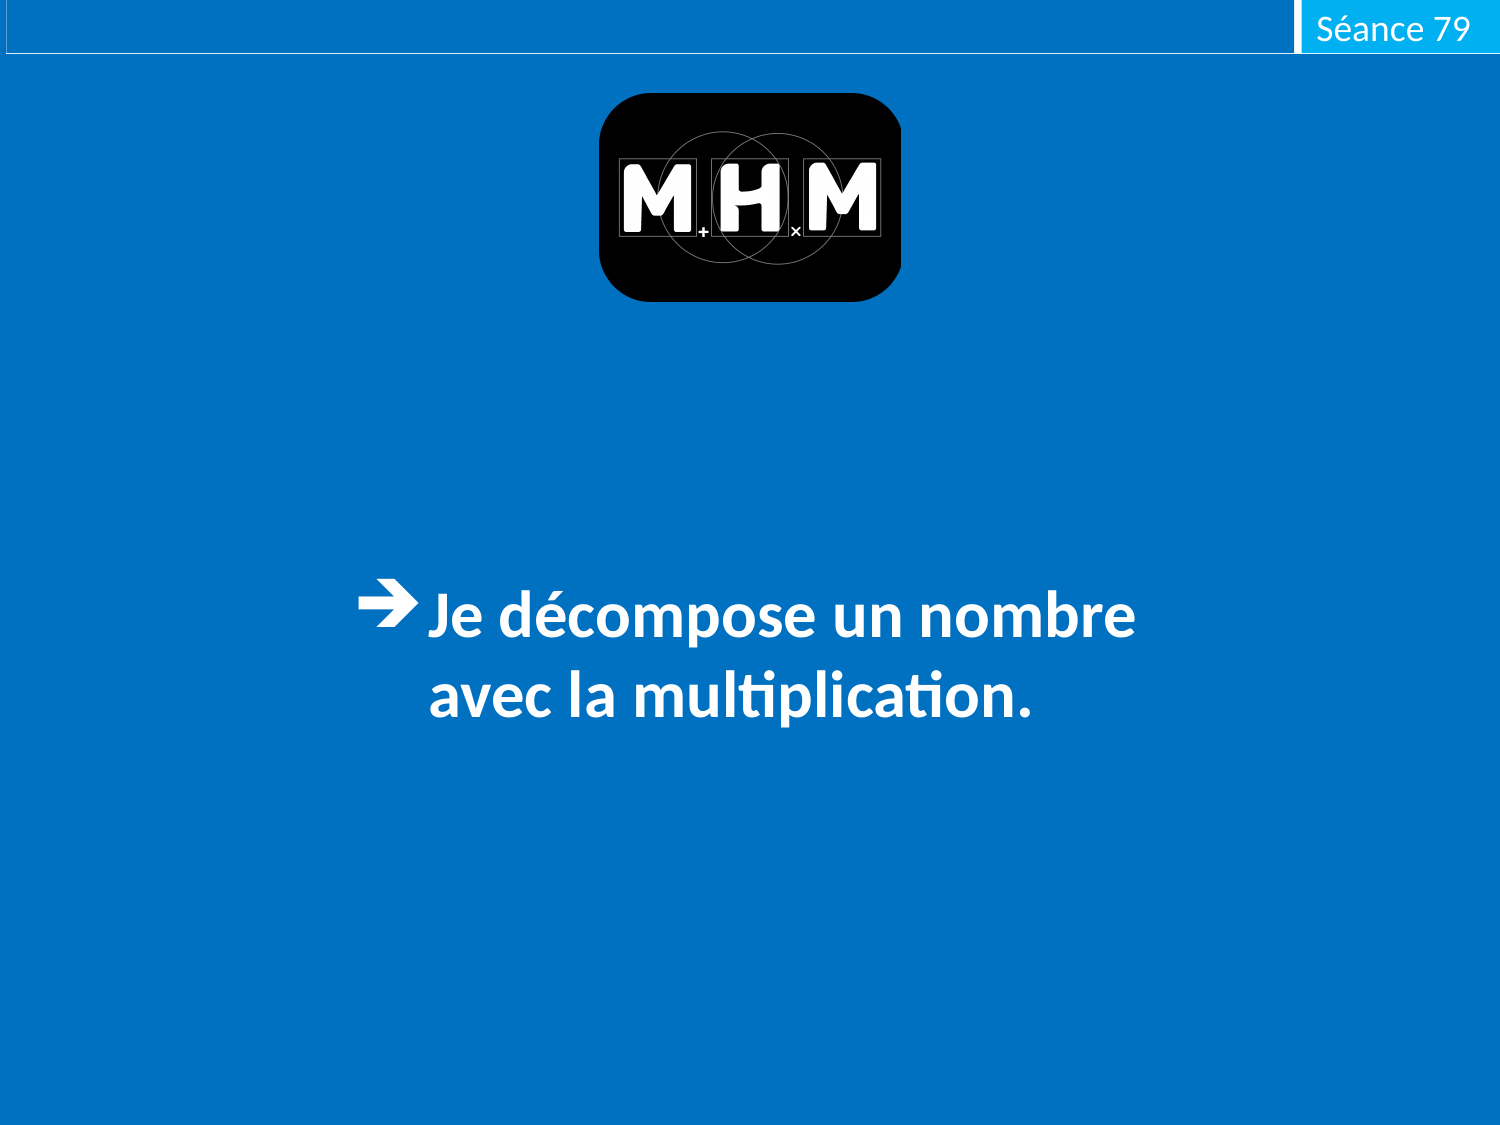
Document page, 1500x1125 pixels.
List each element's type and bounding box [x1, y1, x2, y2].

text_box [0, 54, 1500, 1125]
